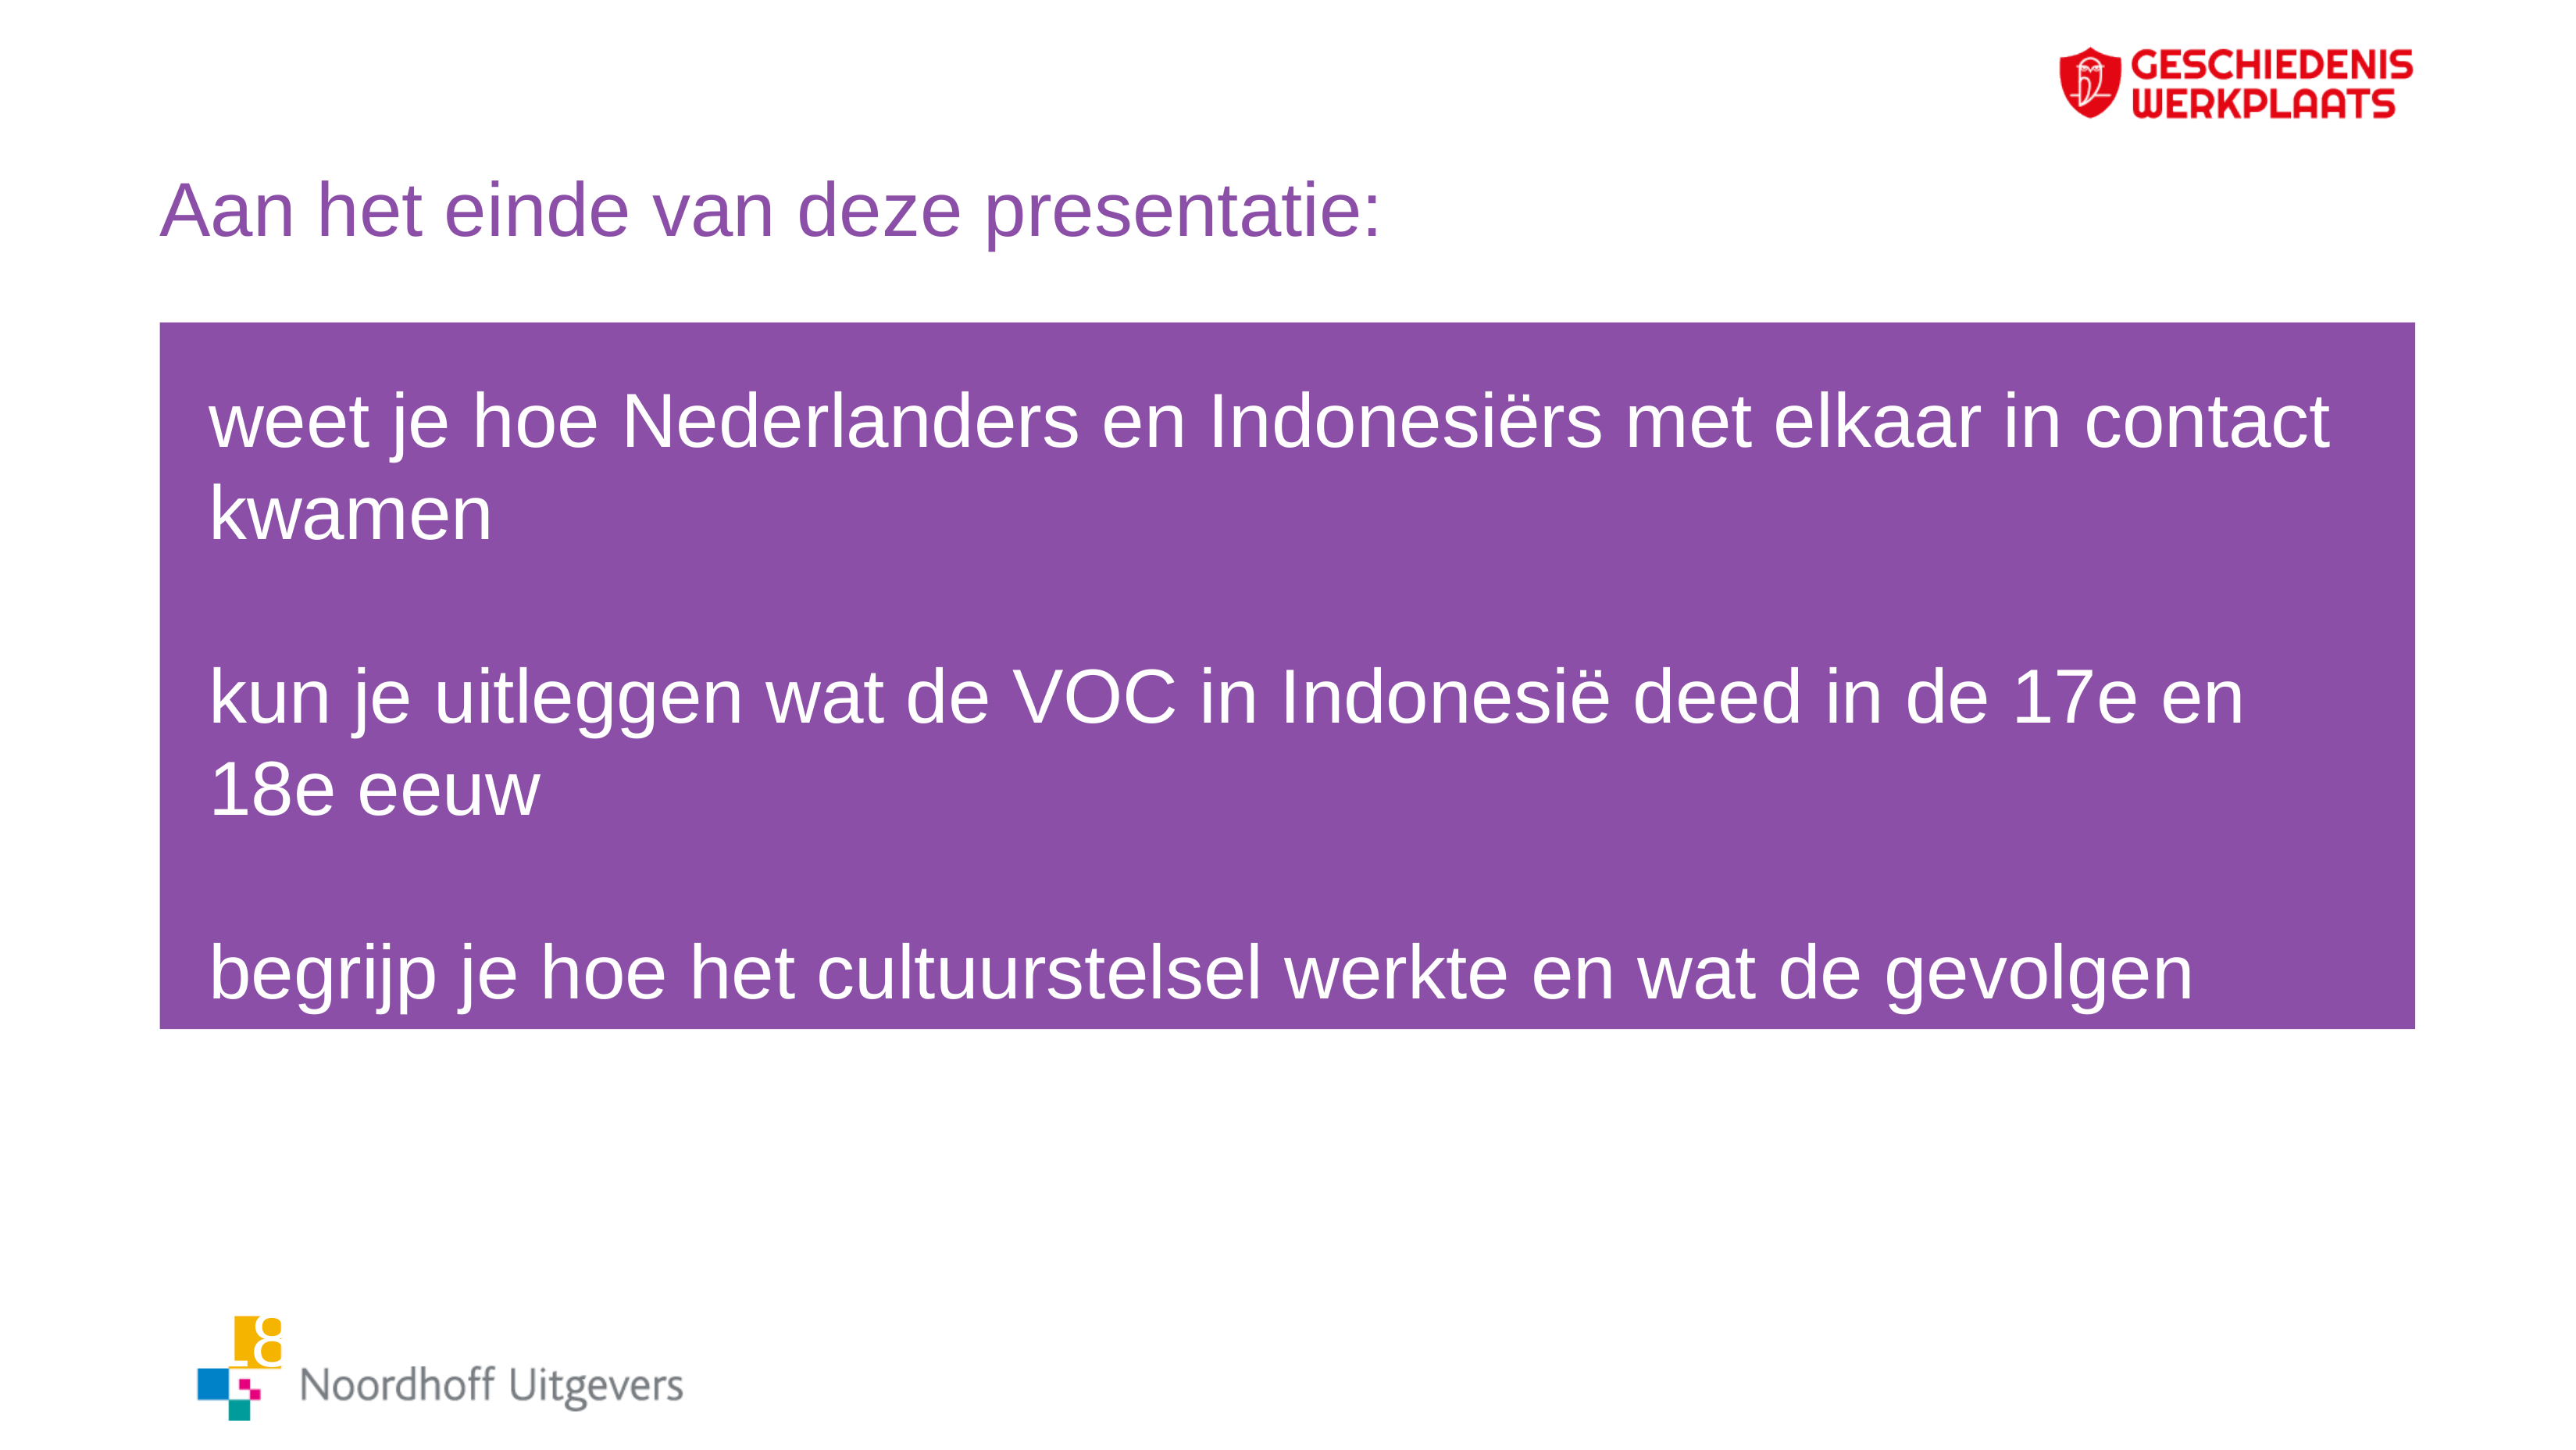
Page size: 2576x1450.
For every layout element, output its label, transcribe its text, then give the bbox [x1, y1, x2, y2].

list weet je hoe Nederlanders en Indonesiërs met elkaar in contact kwamen kun je uitleggen wat de VOC in Indonesië deed in de 17e en 18e eeuw begrijp je hoe het cultuurstelsel werkte en wat de gevolgen ervan waren kun je aangeven wat Nederland in Indonesië deed in de jaren 1870-1942 [159, 322, 2416, 1030]
title Aan het einde van deze presentatie: [159, 159, 2416, 266]
picture [159, 1288, 802, 1449]
picture [1610, 0, 2576, 161]
